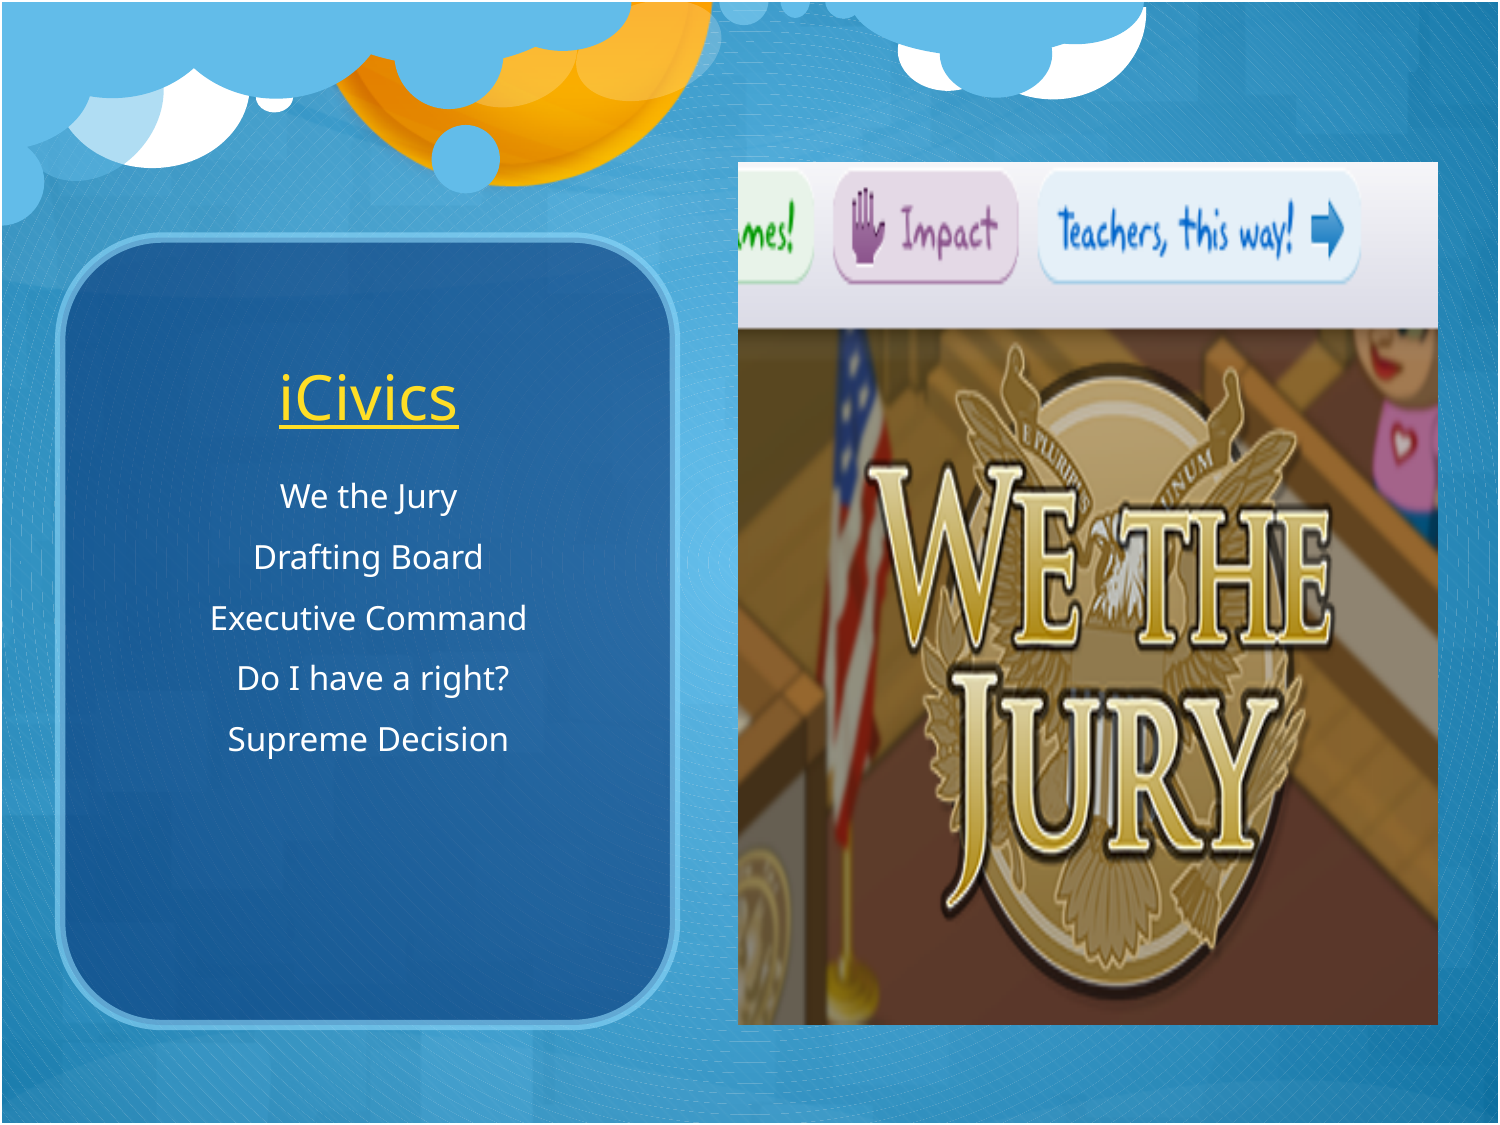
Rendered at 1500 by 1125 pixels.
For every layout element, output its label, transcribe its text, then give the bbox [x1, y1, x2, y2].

picture [2, 2, 1498, 1123]
list We the Jury Drafting Board Executive Command Do I have a right? Supreme Decision [87, 467, 650, 988]
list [738, 161, 1438, 1026]
title iCivics [87, 275, 650, 450]
